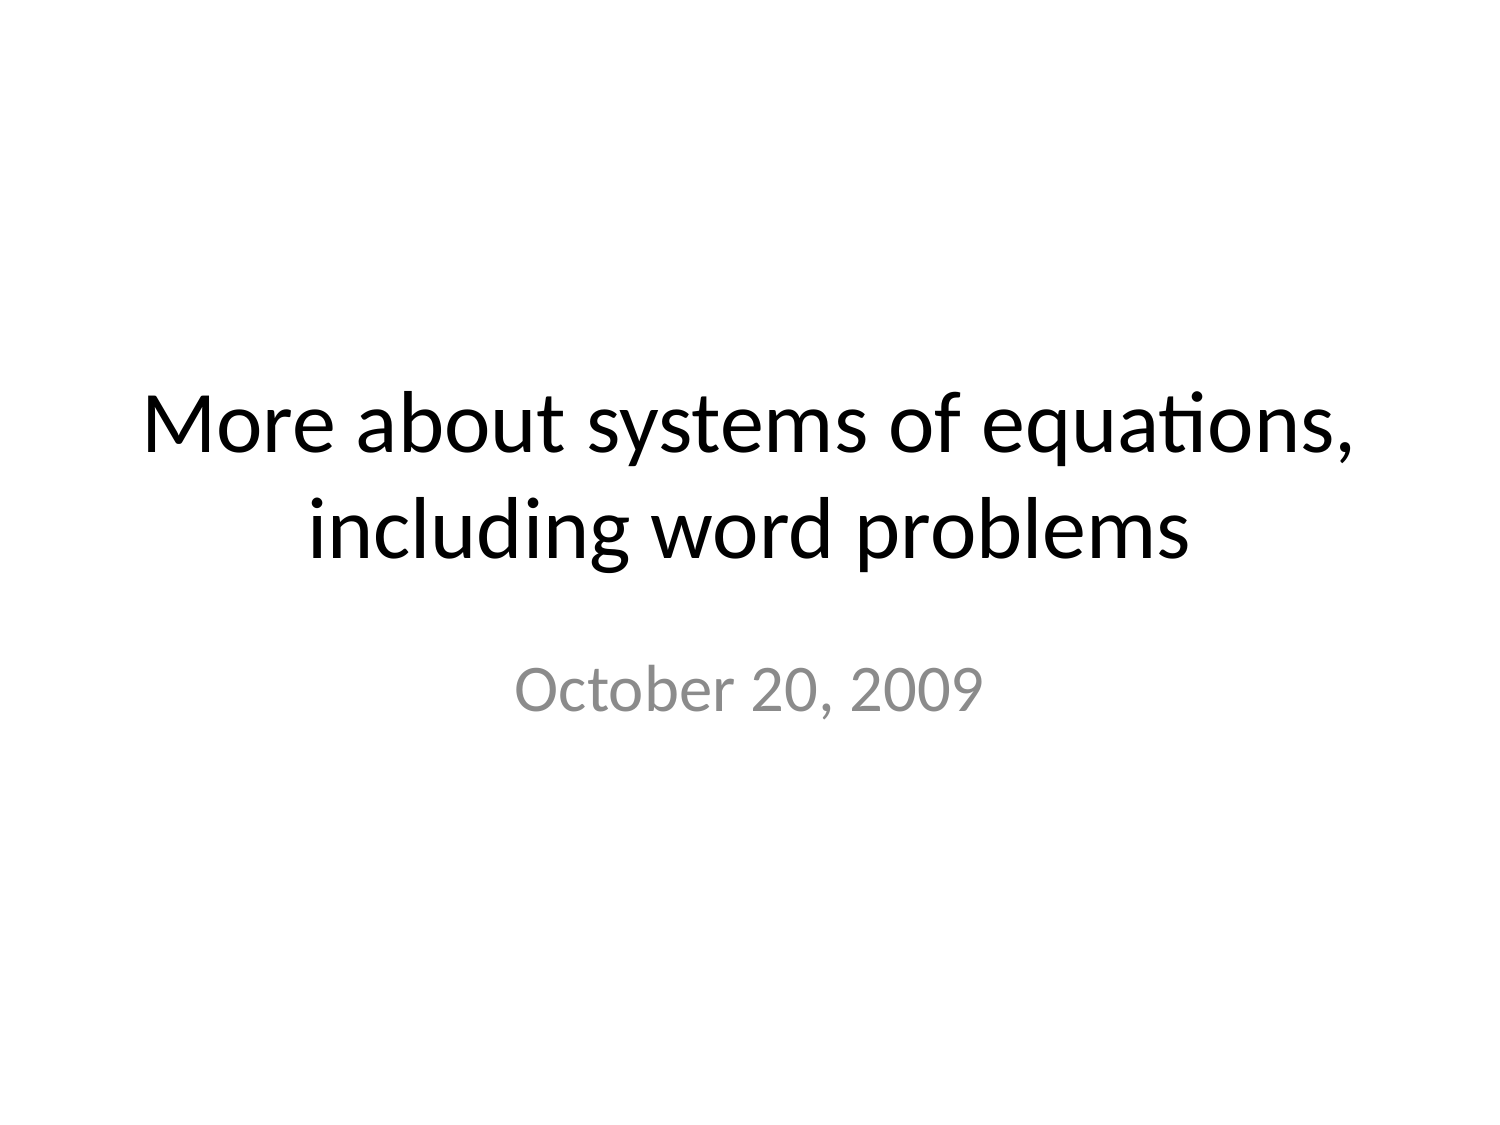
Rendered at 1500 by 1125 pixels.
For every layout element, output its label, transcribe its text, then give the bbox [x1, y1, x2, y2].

title More about systems of equations, including word problems [112, 349, 1388, 591]
subtitle October 20, 2009 [225, 637, 1275, 925]
